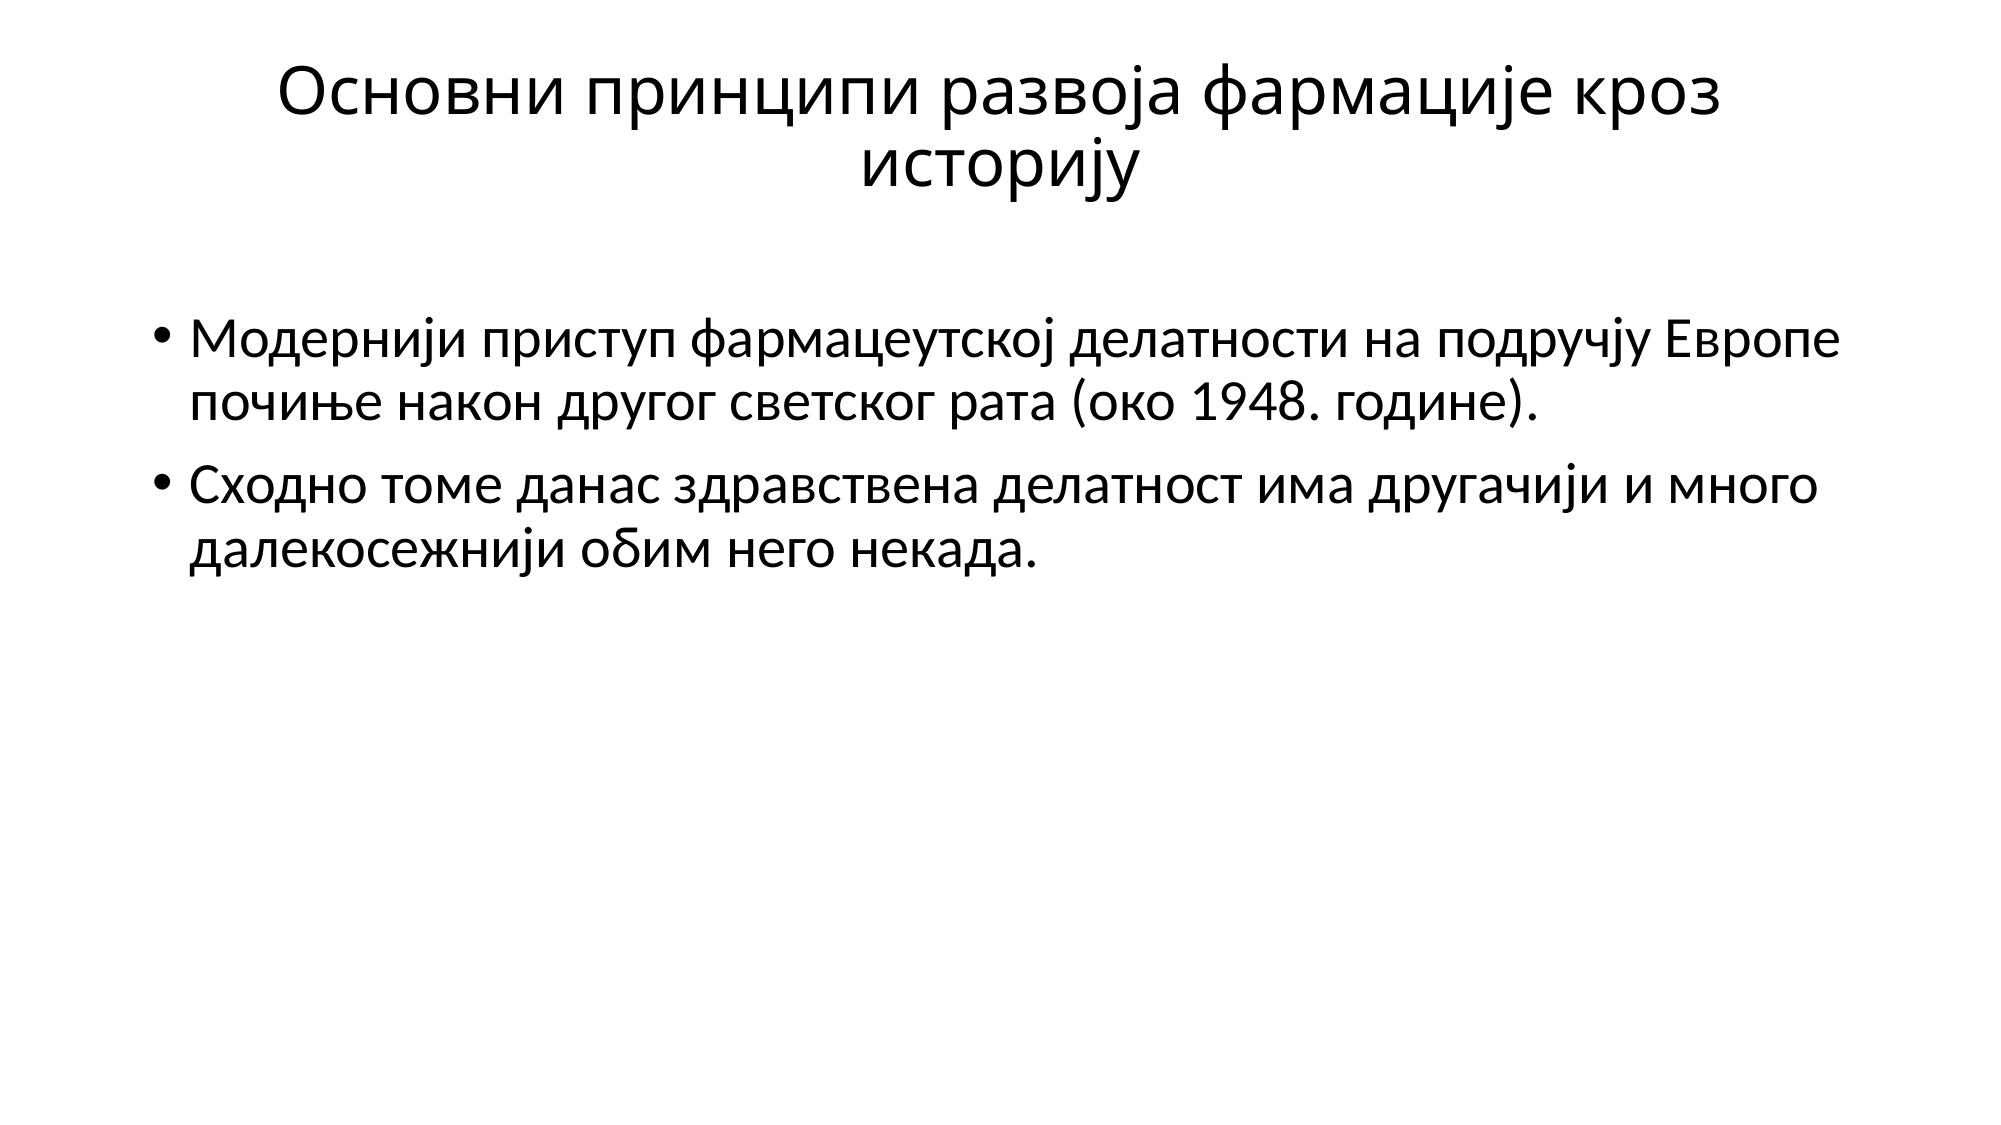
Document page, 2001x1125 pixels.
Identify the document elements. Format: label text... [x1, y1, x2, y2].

title Основни принципи развоја фармације кроз историју [137, 59, 1863, 278]
list Модернији приступ фармацеутској делатности на подручју Европе почиње након другог светског рата (око 1948. године). Сходно томе данас здравствена делатност има другачији и много далекосежнији обим него некада. [137, 299, 1863, 1014]
